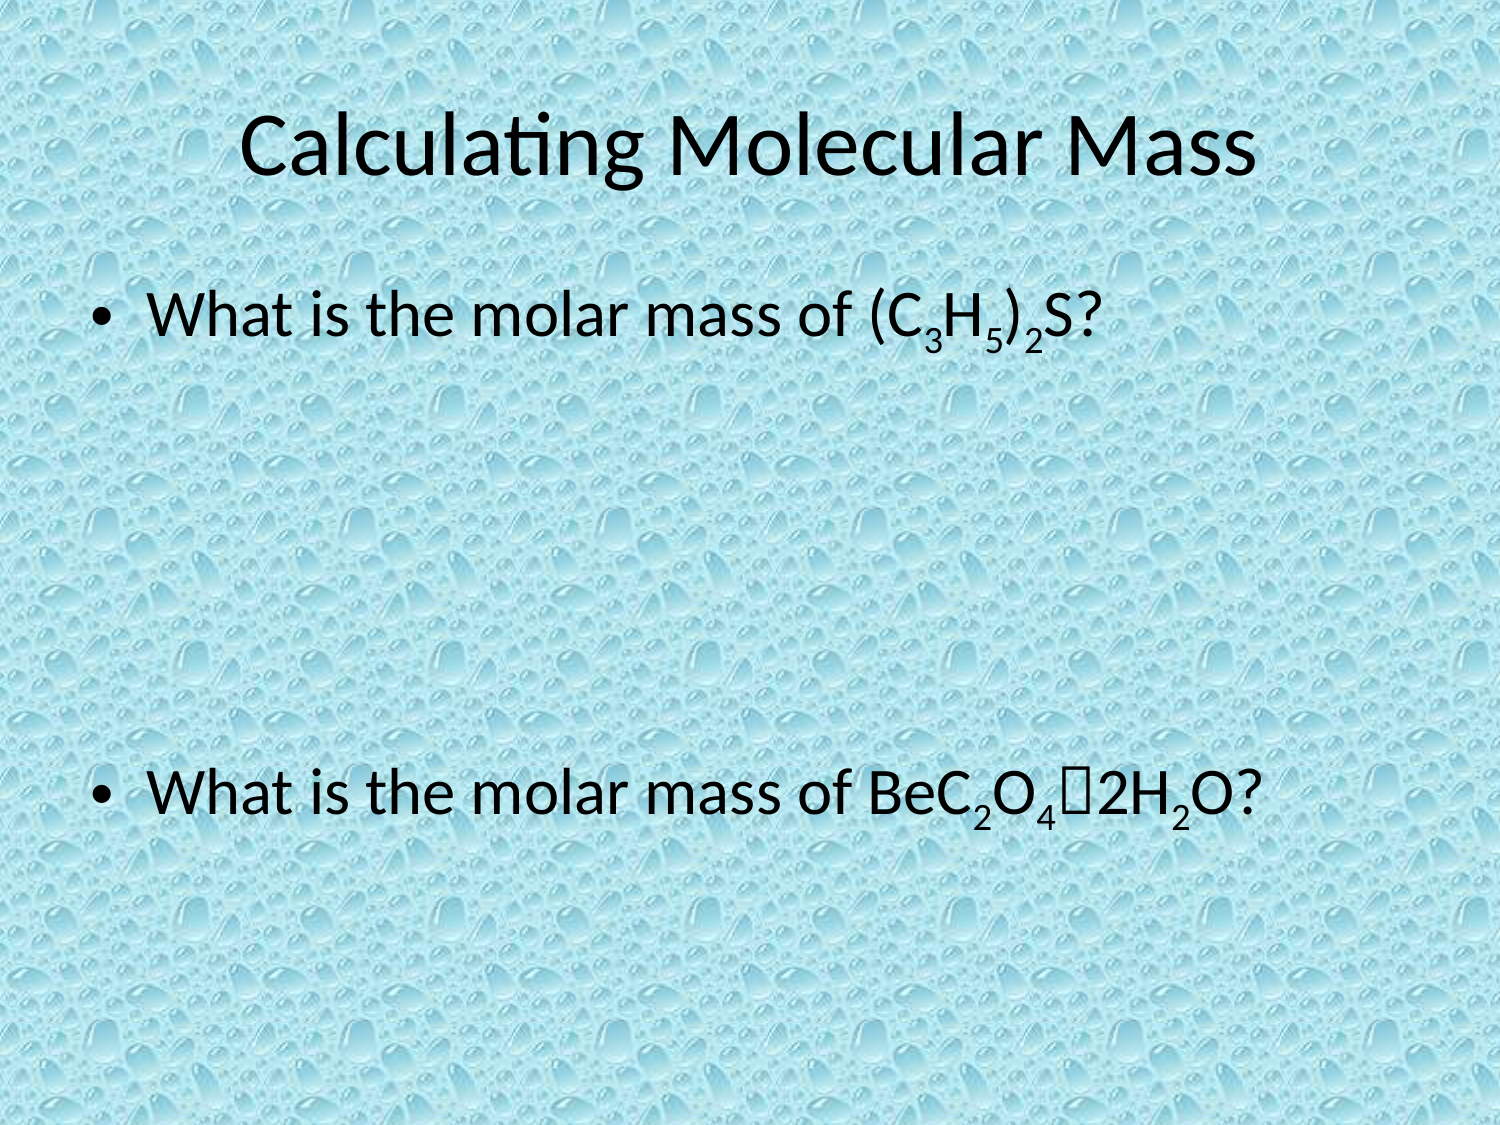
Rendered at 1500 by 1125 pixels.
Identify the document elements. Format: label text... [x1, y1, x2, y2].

list What is the molar mass of (C3H5)2S? What is the molar mass of BeC2O42H2O? [75, 262, 1425, 1005]
title Calculating Molecular Mass [75, 45, 1425, 233]
picture [0, 0, 1500, 1125]
